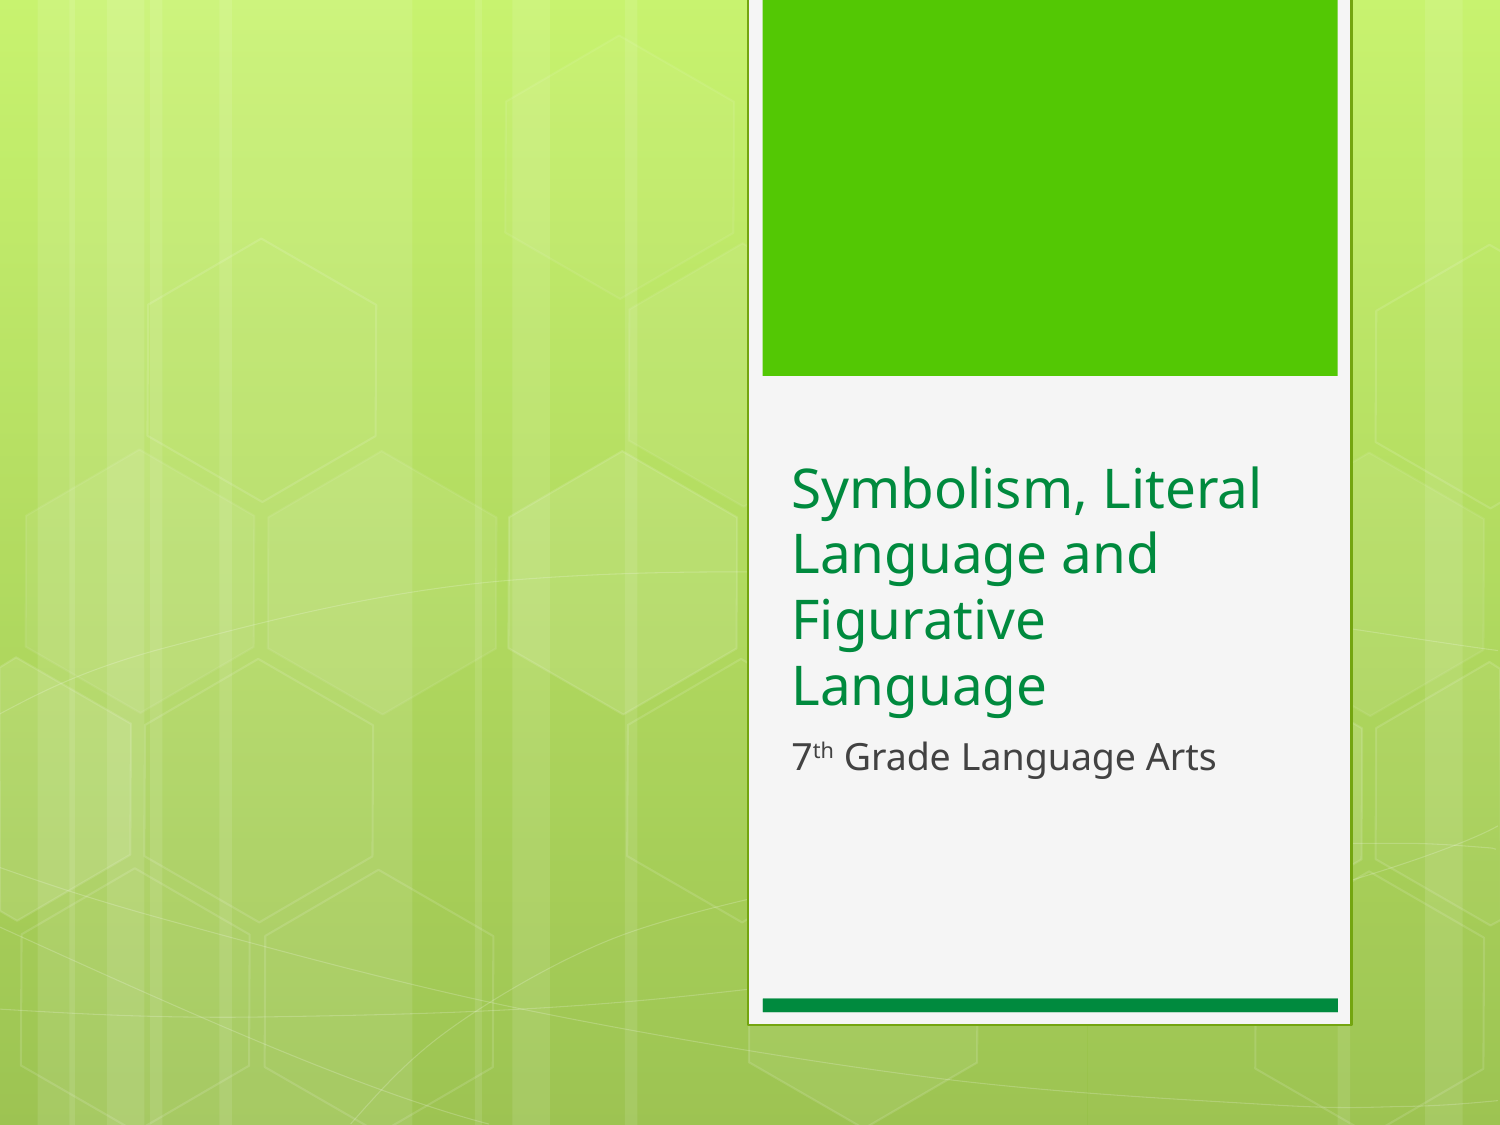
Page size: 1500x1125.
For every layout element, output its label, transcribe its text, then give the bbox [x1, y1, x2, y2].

title Symbolism, Literal Language and Figurative Language [776, 444, 1320, 724]
subtitle 7th Grade Language Arts [776, 725, 1320, 933]
